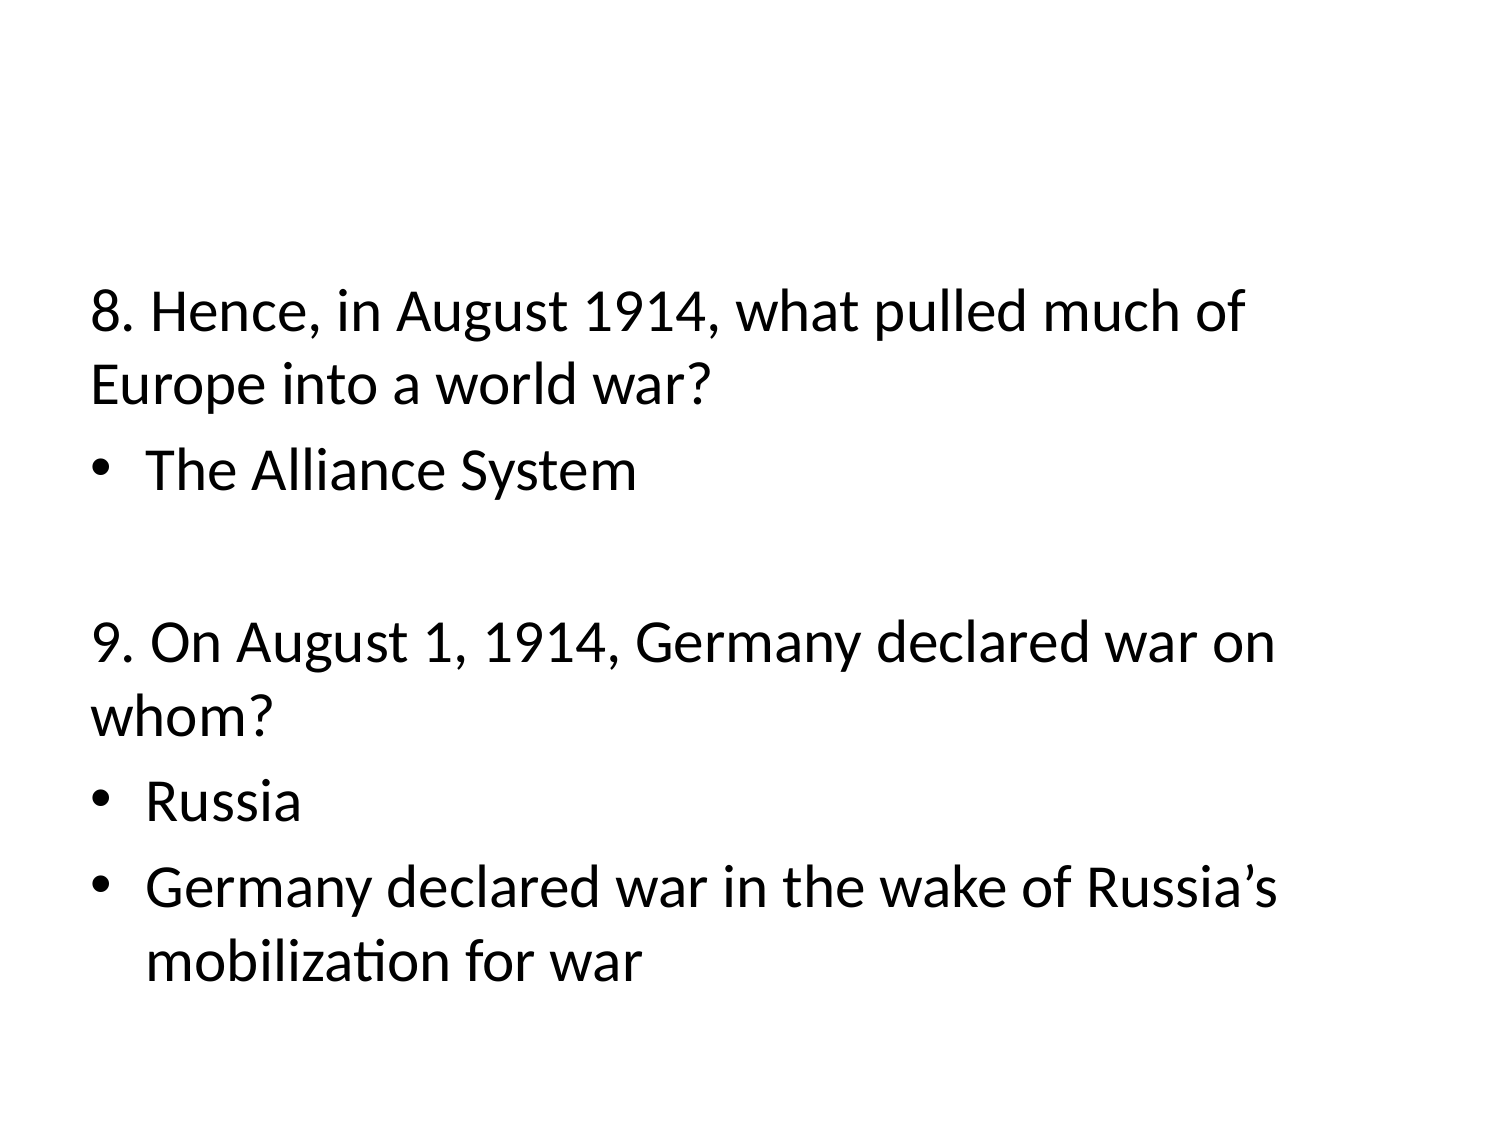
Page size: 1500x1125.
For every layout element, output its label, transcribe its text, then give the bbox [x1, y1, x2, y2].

list 8. Hence, in August 1914, what pulled much of Europe into a world war? The Alliance System 9. On August 1, 1914, Germany declared war on whom? Russia Germany declared war in the wake of Russia’s mobilization for war [75, 262, 1425, 1005]
